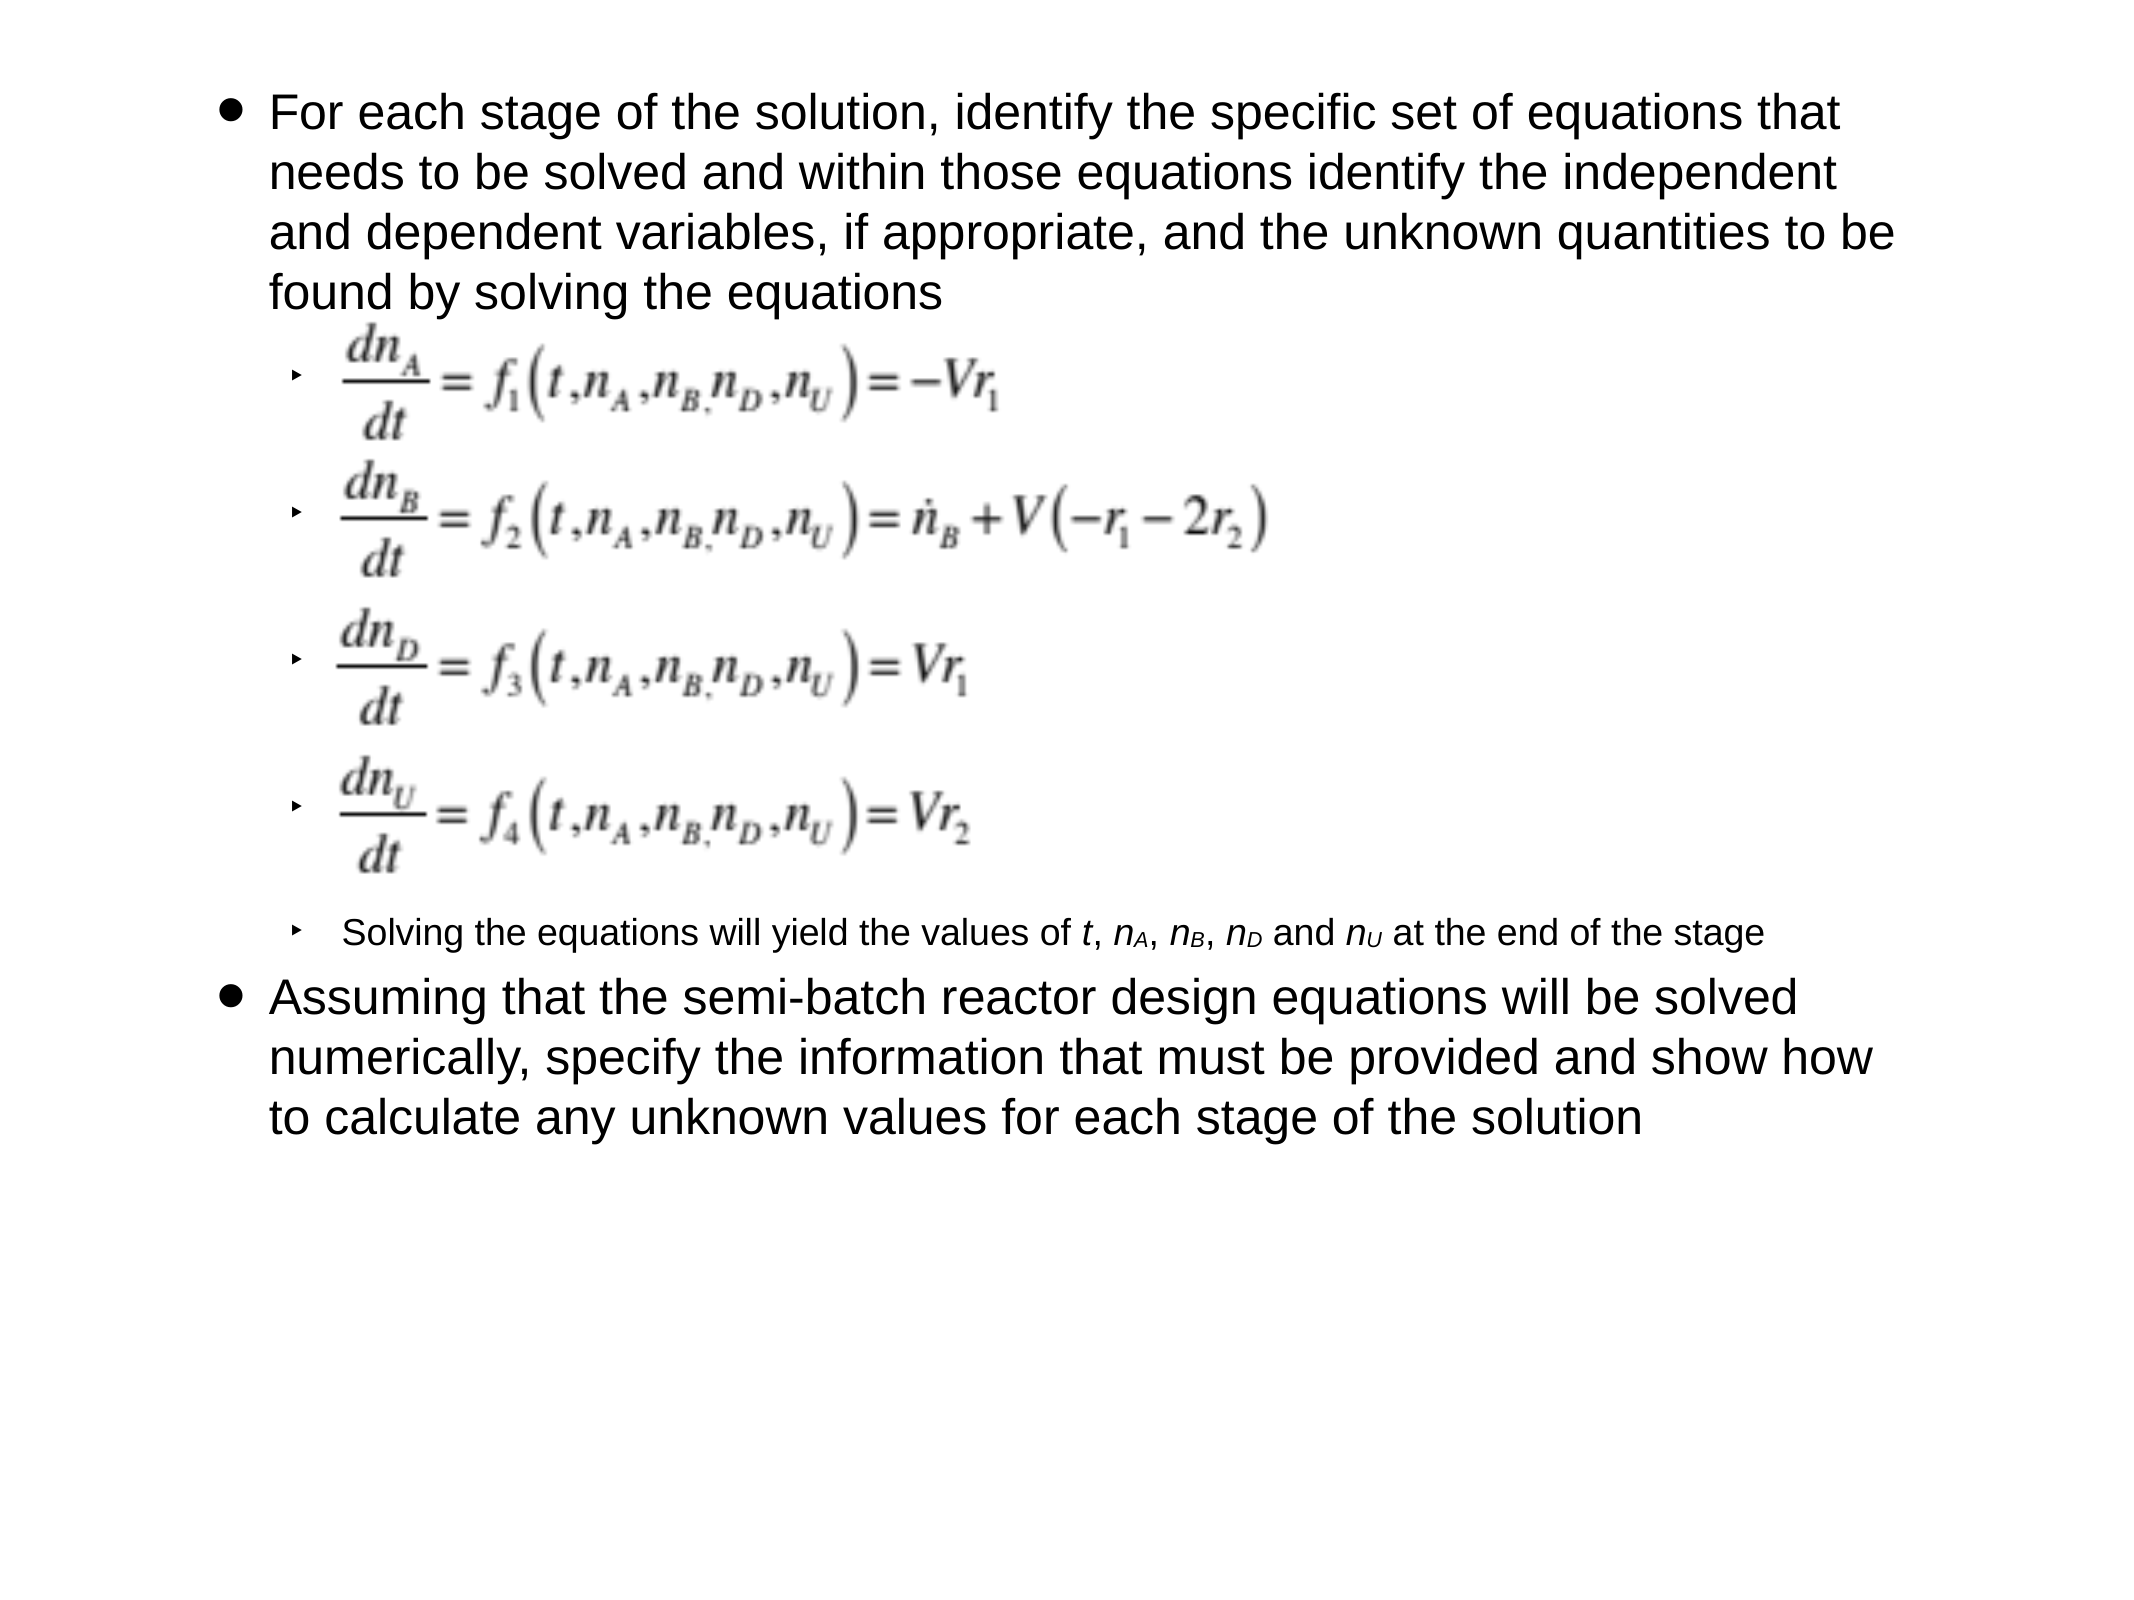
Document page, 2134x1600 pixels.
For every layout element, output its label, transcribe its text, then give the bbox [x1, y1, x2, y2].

list For each stage of the solution, identify the specific set of equations that needs to be solved and within those equations identify the independent and dependent variables, if appropriate, and the unknown quantities to be found by solving the equations Solving the equations will yield the values of t, nA, nB, nD and nU at the end of the stage Assuming that the semi-batch reactor design equations will be solved numerically, specify the information that must be provided and show how to calculate any unknown values for each stage of the solution [208, 70, 1925, 1478]
picture [330, 595, 974, 733]
picture [334, 310, 1269, 586]
picture [330, 743, 978, 881]
